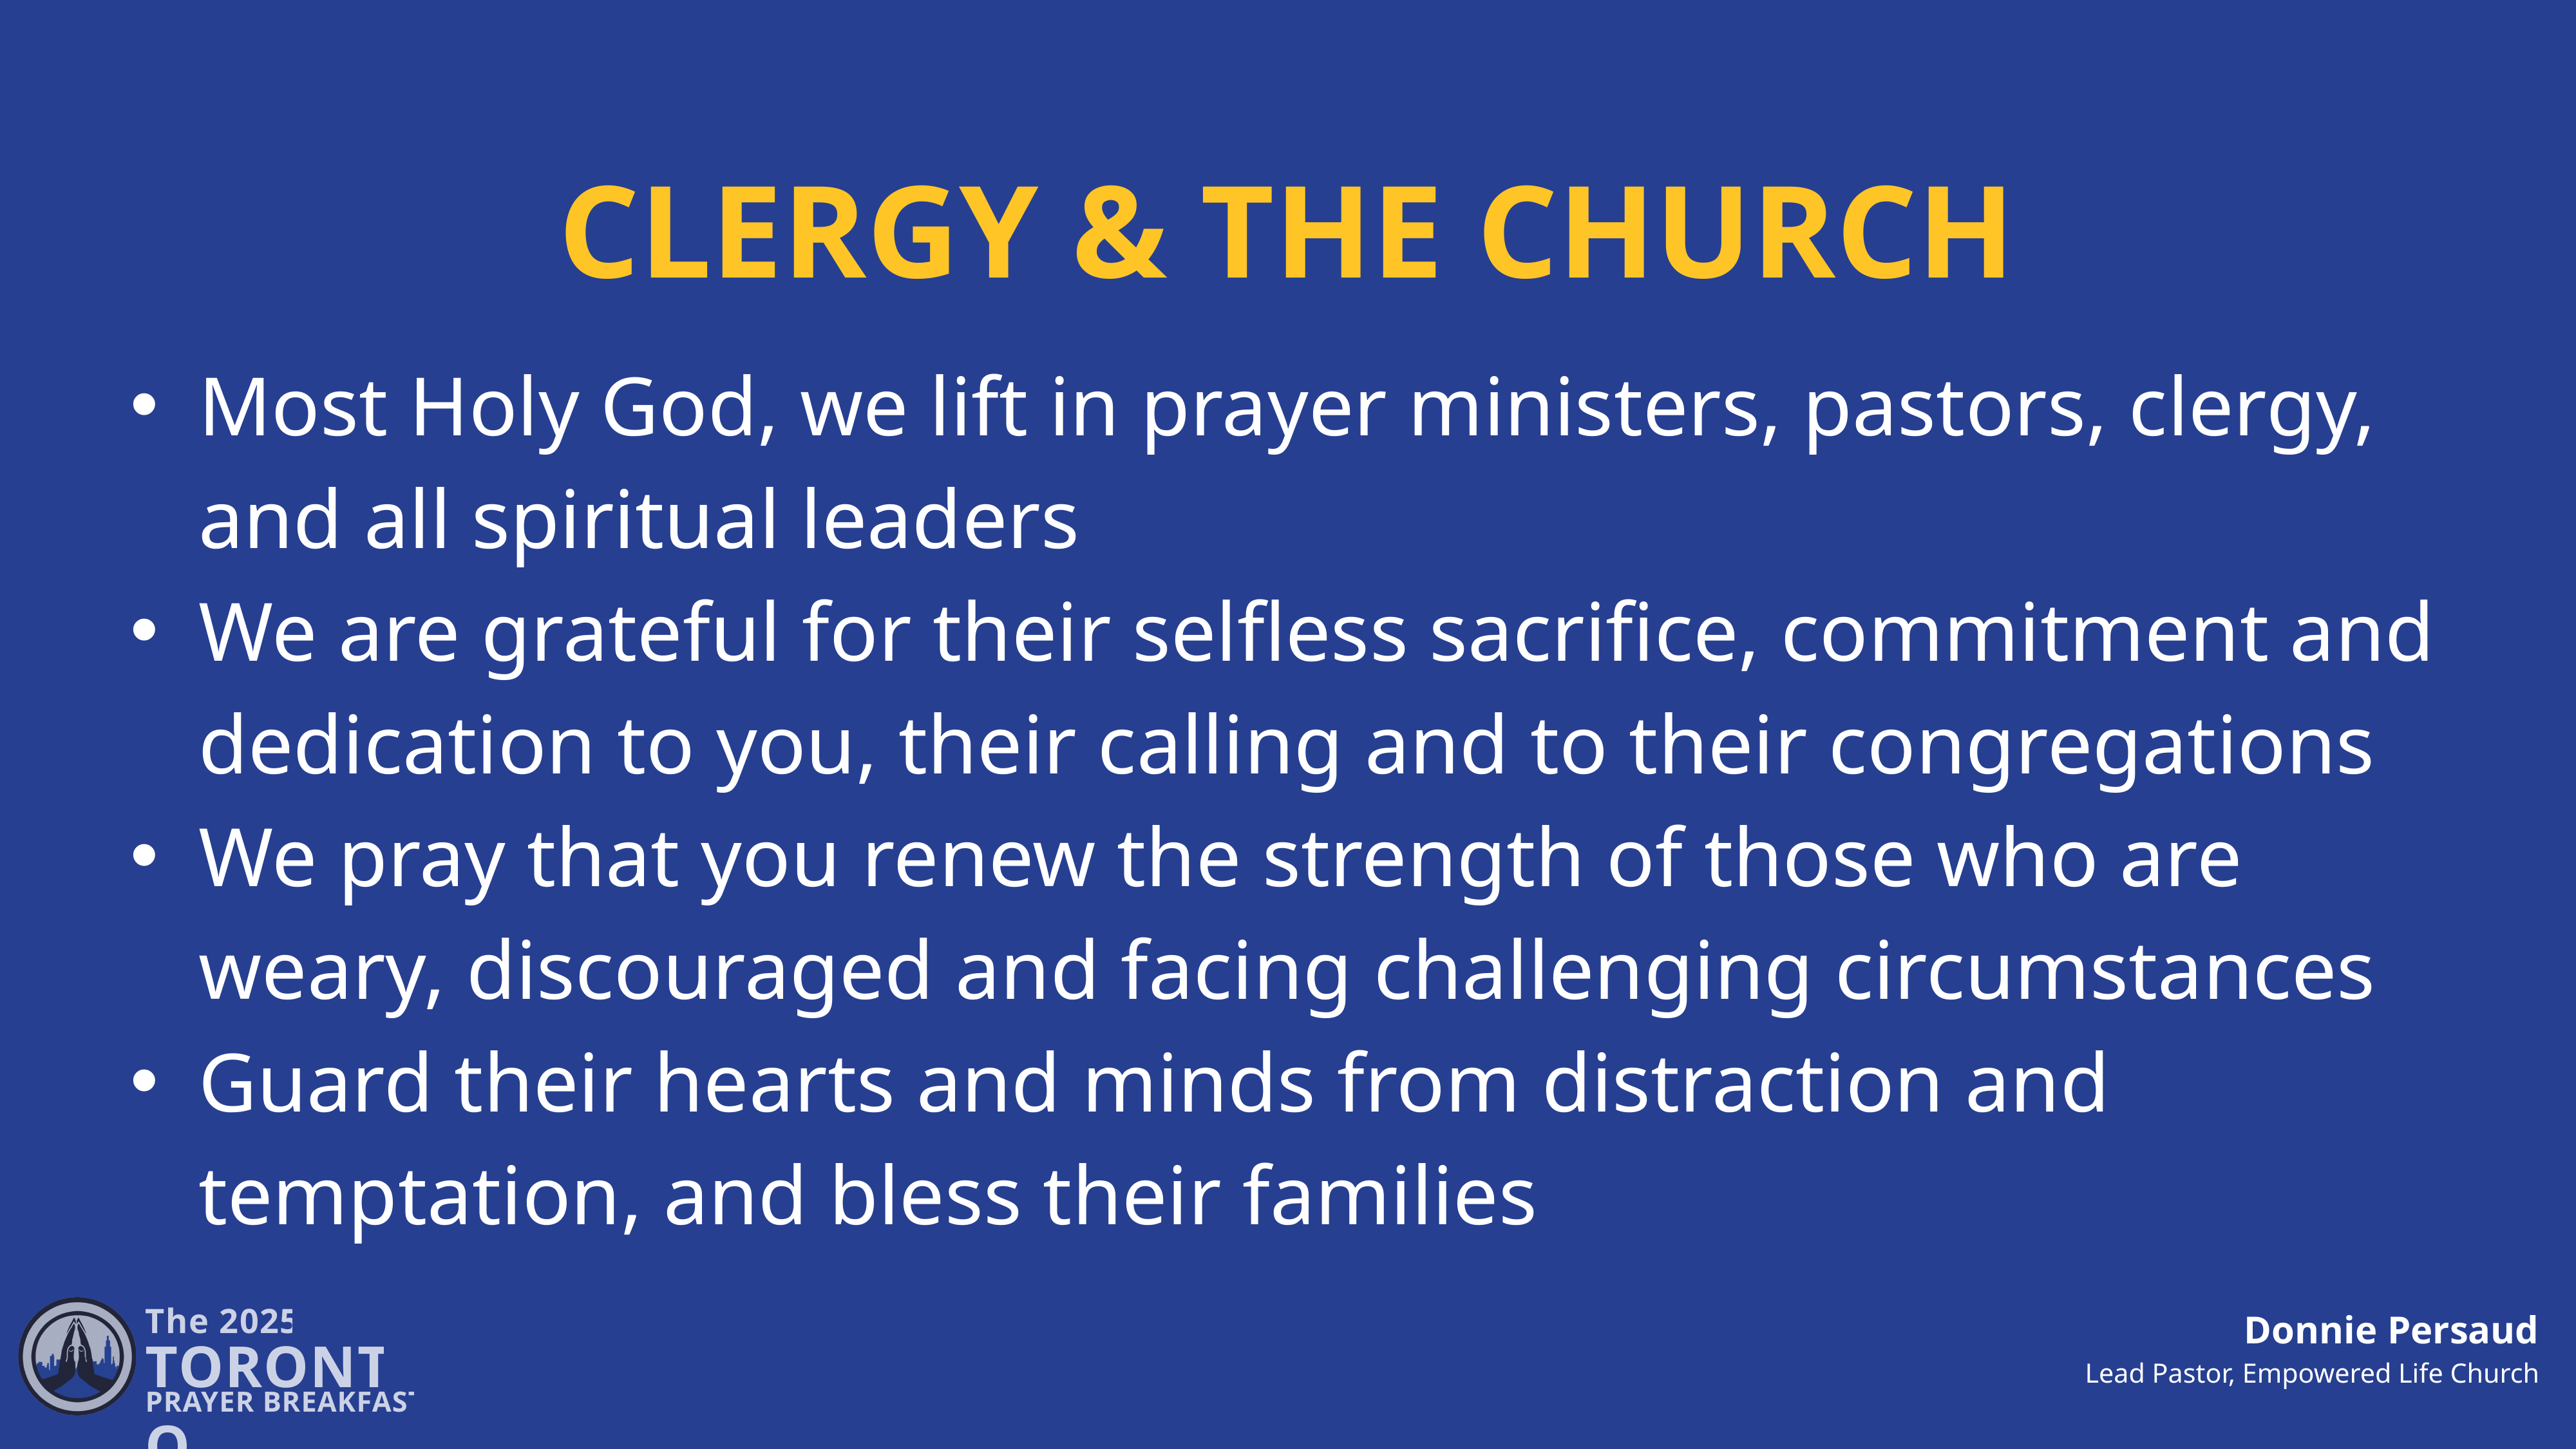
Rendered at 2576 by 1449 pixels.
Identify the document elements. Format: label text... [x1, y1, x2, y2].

text_box CLERGY & THE CHURCH [80, 124, 2496, 303]
text_box Most Holy God, we lift in prayer ministers, pastors, clergy, and all spiritual leaders We are grateful for their selfless sacrifice, commitment and dedication to you, their calling and to their congregations We pray that you renew the strength of those who are weary, discouraged and facing challenging circumstances Guard their hearts and minds from distraction and temptation, and bless their families [61, 339, 2461, 1241]
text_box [18, 1297, 427, 1416]
text_box Donnie Persaud Lead Pastor, Empowered Life Church [1631, 1299, 2539, 1389]
